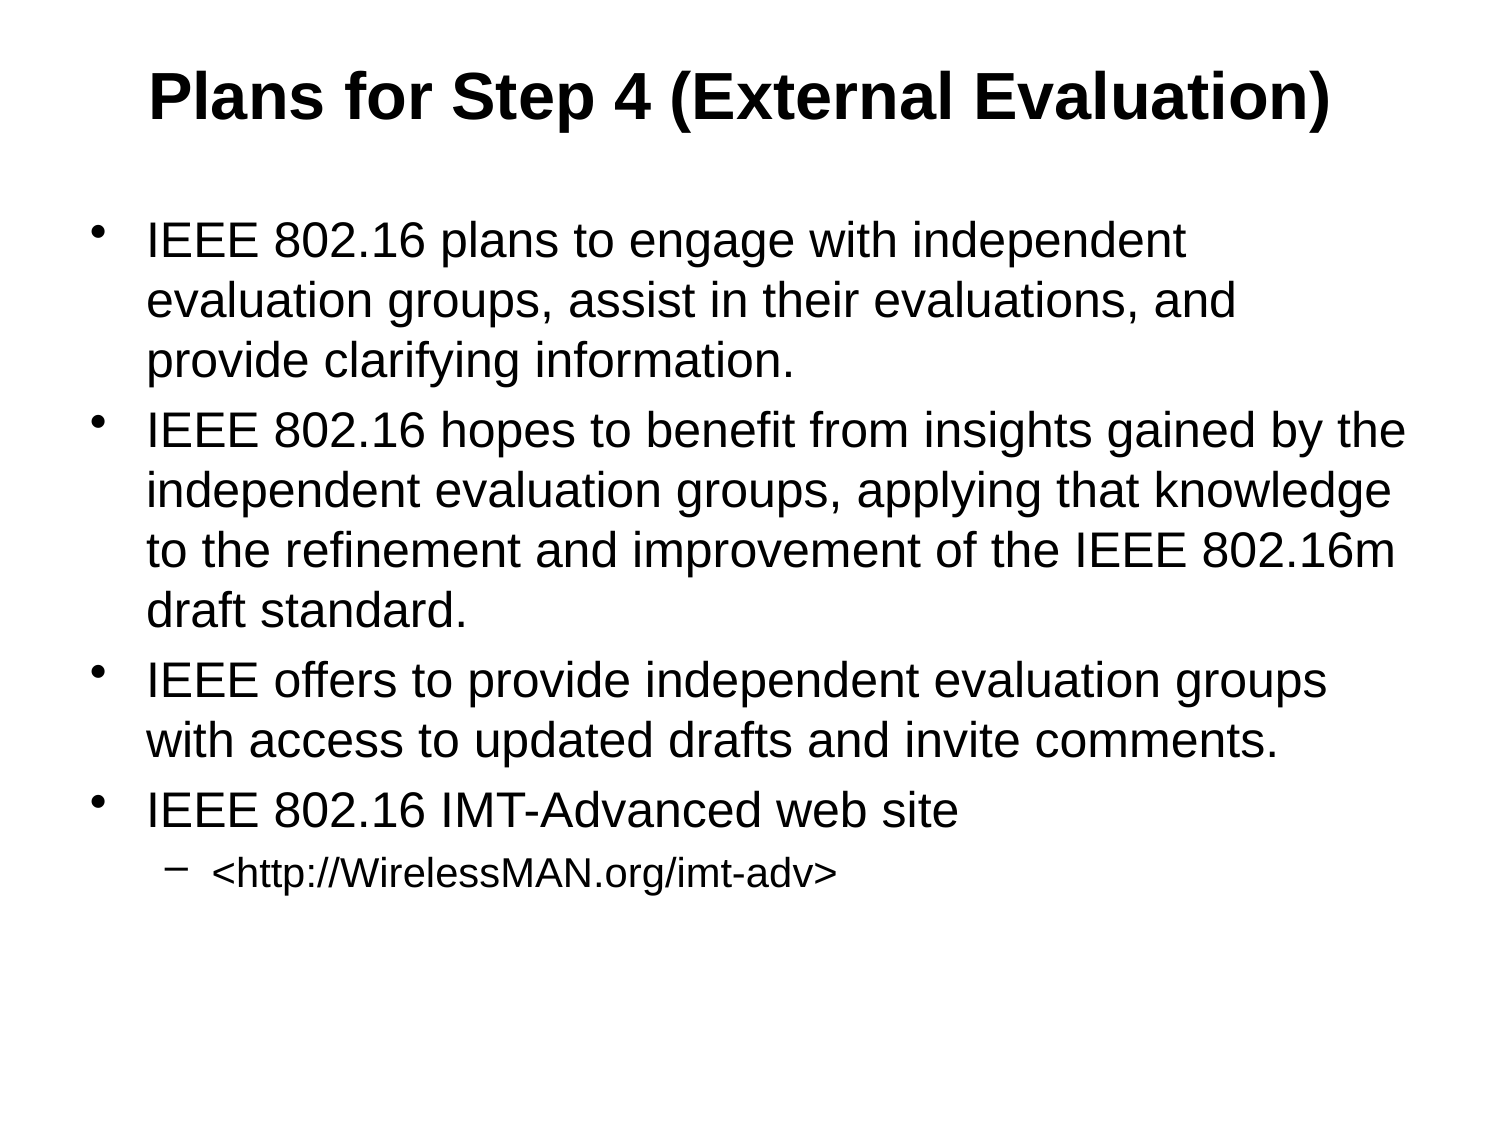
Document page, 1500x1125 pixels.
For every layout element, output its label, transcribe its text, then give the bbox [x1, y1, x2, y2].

list IEEE 802.16 plans to engage with independent evaluation groups, assist in their evaluations, and provide clarifying information. IEEE 802.16 hopes to benefit from insights gained by the independent evaluation groups, applying that knowledge to the refinement and improvement of the IEEE 802.16m draft standard. IEEE offers to provide independent evaluation groups with access to updated drafts and invite comments. IEEE 802.16 IMT-Advanced web site <http://WirelessMAN.org/imt-adv> [75, 200, 1425, 1038]
title Plans for Step 4 (External Evaluation) [75, 45, 1425, 200]
